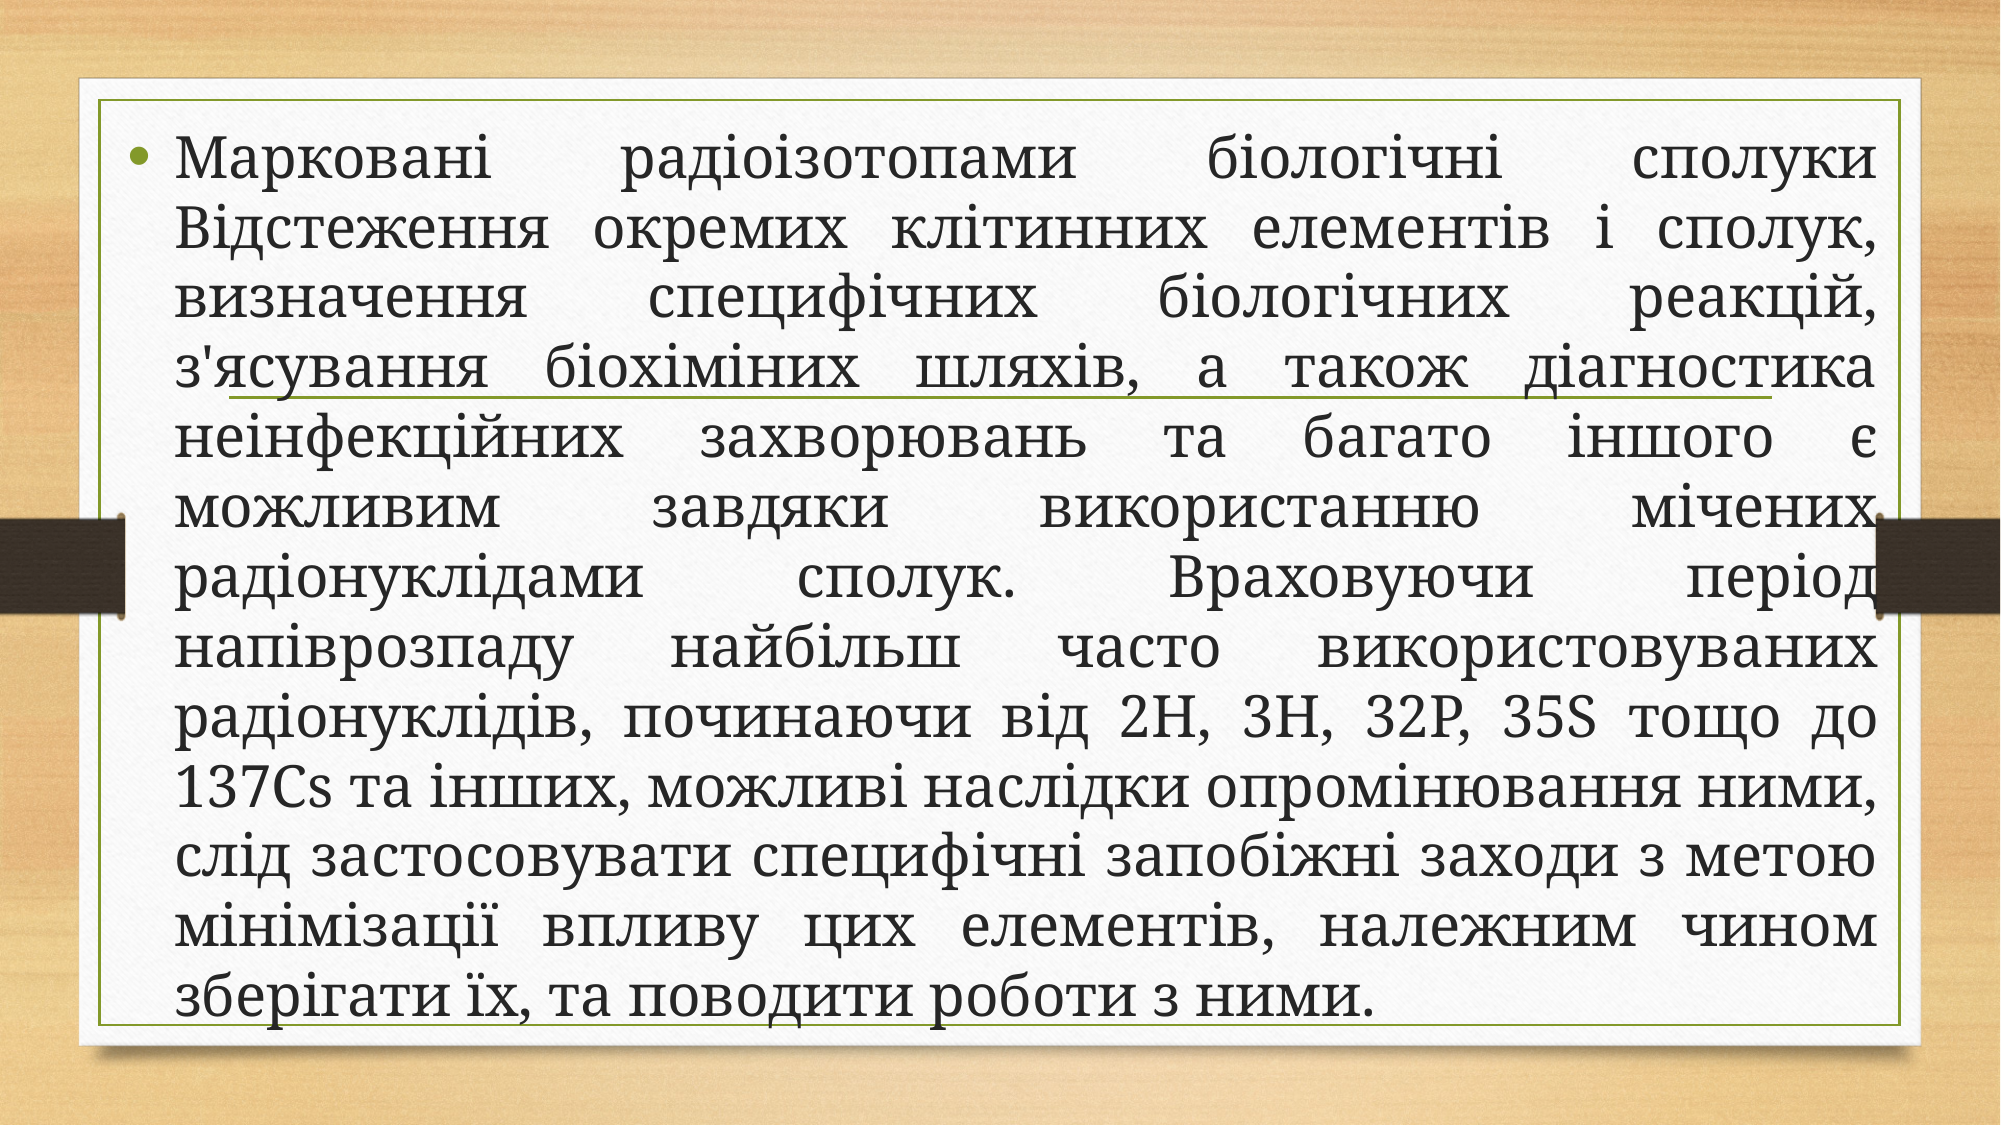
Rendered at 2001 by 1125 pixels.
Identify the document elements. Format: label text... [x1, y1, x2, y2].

picture [0, 0, 2001, 1125]
list Марковані радіоізотопами біологічні сполуки Відстеження окремих клітинних елементів і сполук, визначення специфічних біологічних реакцій, з'ясування біохіміних шляхів, а також діагностика неінфекційних захворювань та багато іншого є можливим завдяки використанню мічених радіонуклідами сполук. Враховуючи період напіврозпаду найбільш часто використовуваних радіонуклідів, починаючи від 2H, 3H, 32P, 35S тощо до 137Cs та інших, можливі наслідки опромінювання ними, слід застосовувати специфічні запобіжні заходи з метою мінімізації впливу цих елементів, належним чином зберігати їх, та поводити роботи з ними. [112, 112, 1894, 1073]
